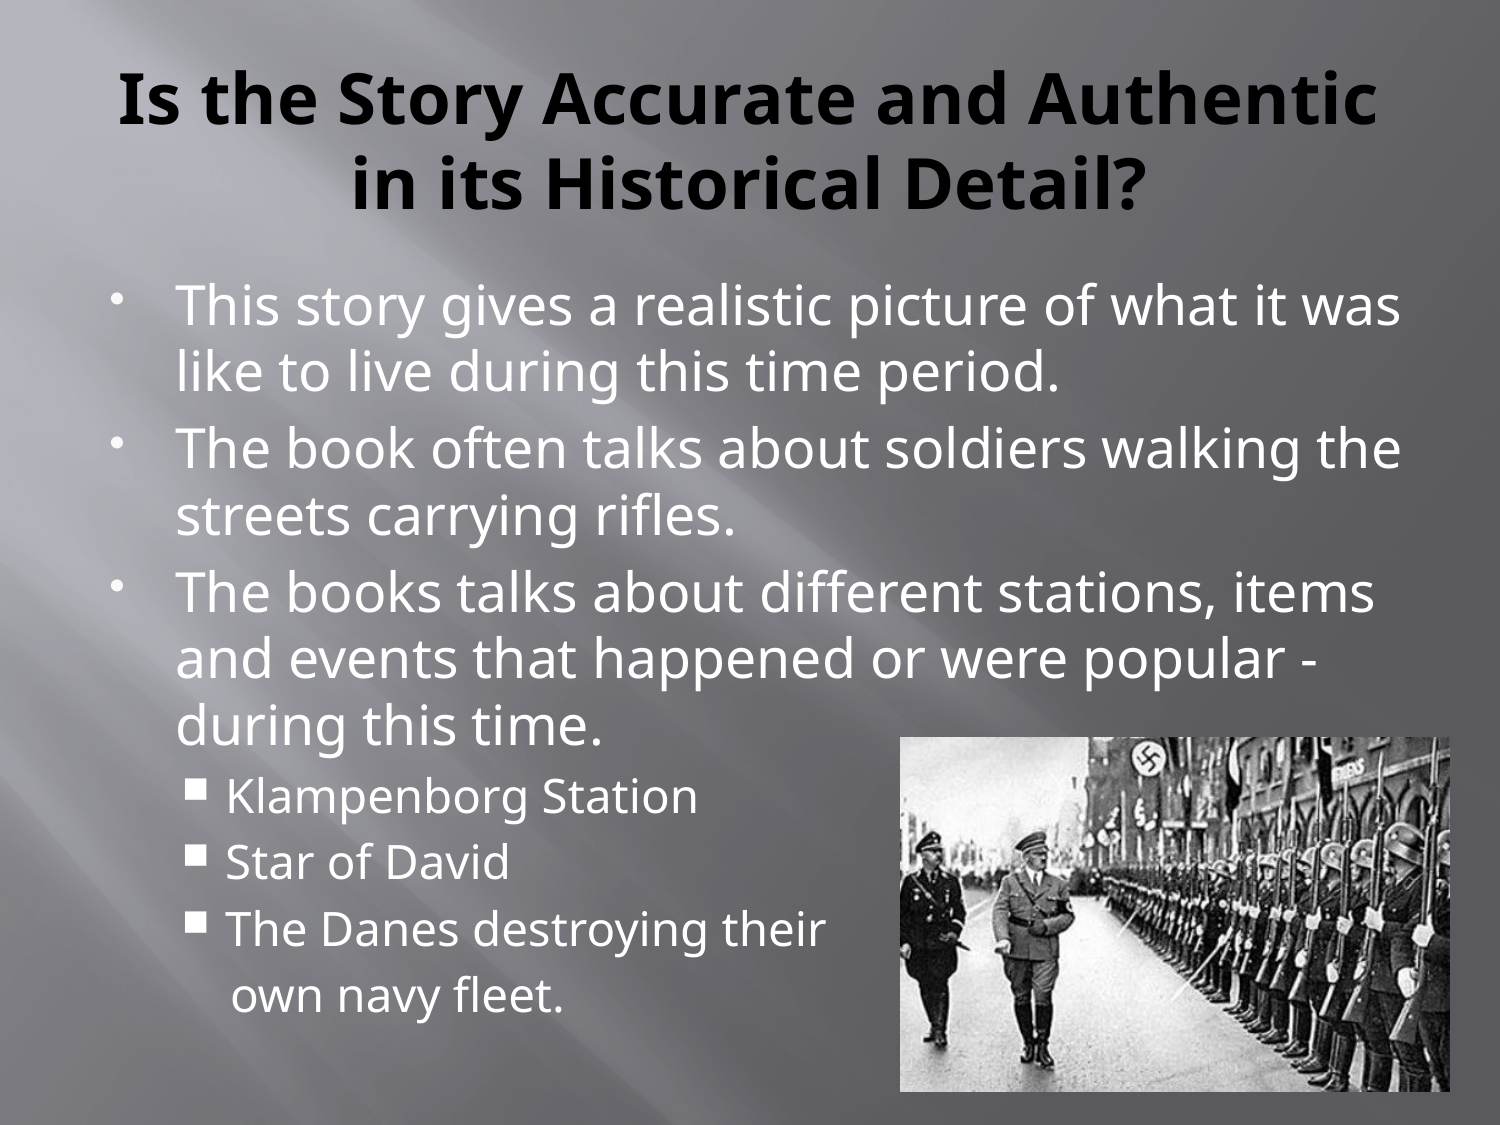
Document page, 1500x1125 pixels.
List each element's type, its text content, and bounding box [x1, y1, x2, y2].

title Is the Story Accurate and Authentic in its Historical Detail? [75, 45, 1425, 233]
picture [899, 737, 1451, 1093]
list This story gives a realistic picture of what it was like to live during this time period. The book often talks about soldiers walking the streets carrying rifles. The books talks about different stations, items and events that happened or were popular -during this time. Klampenborg Station Star of David The Danes destroying their own navy fleet. [75, 262, 1425, 1035]
